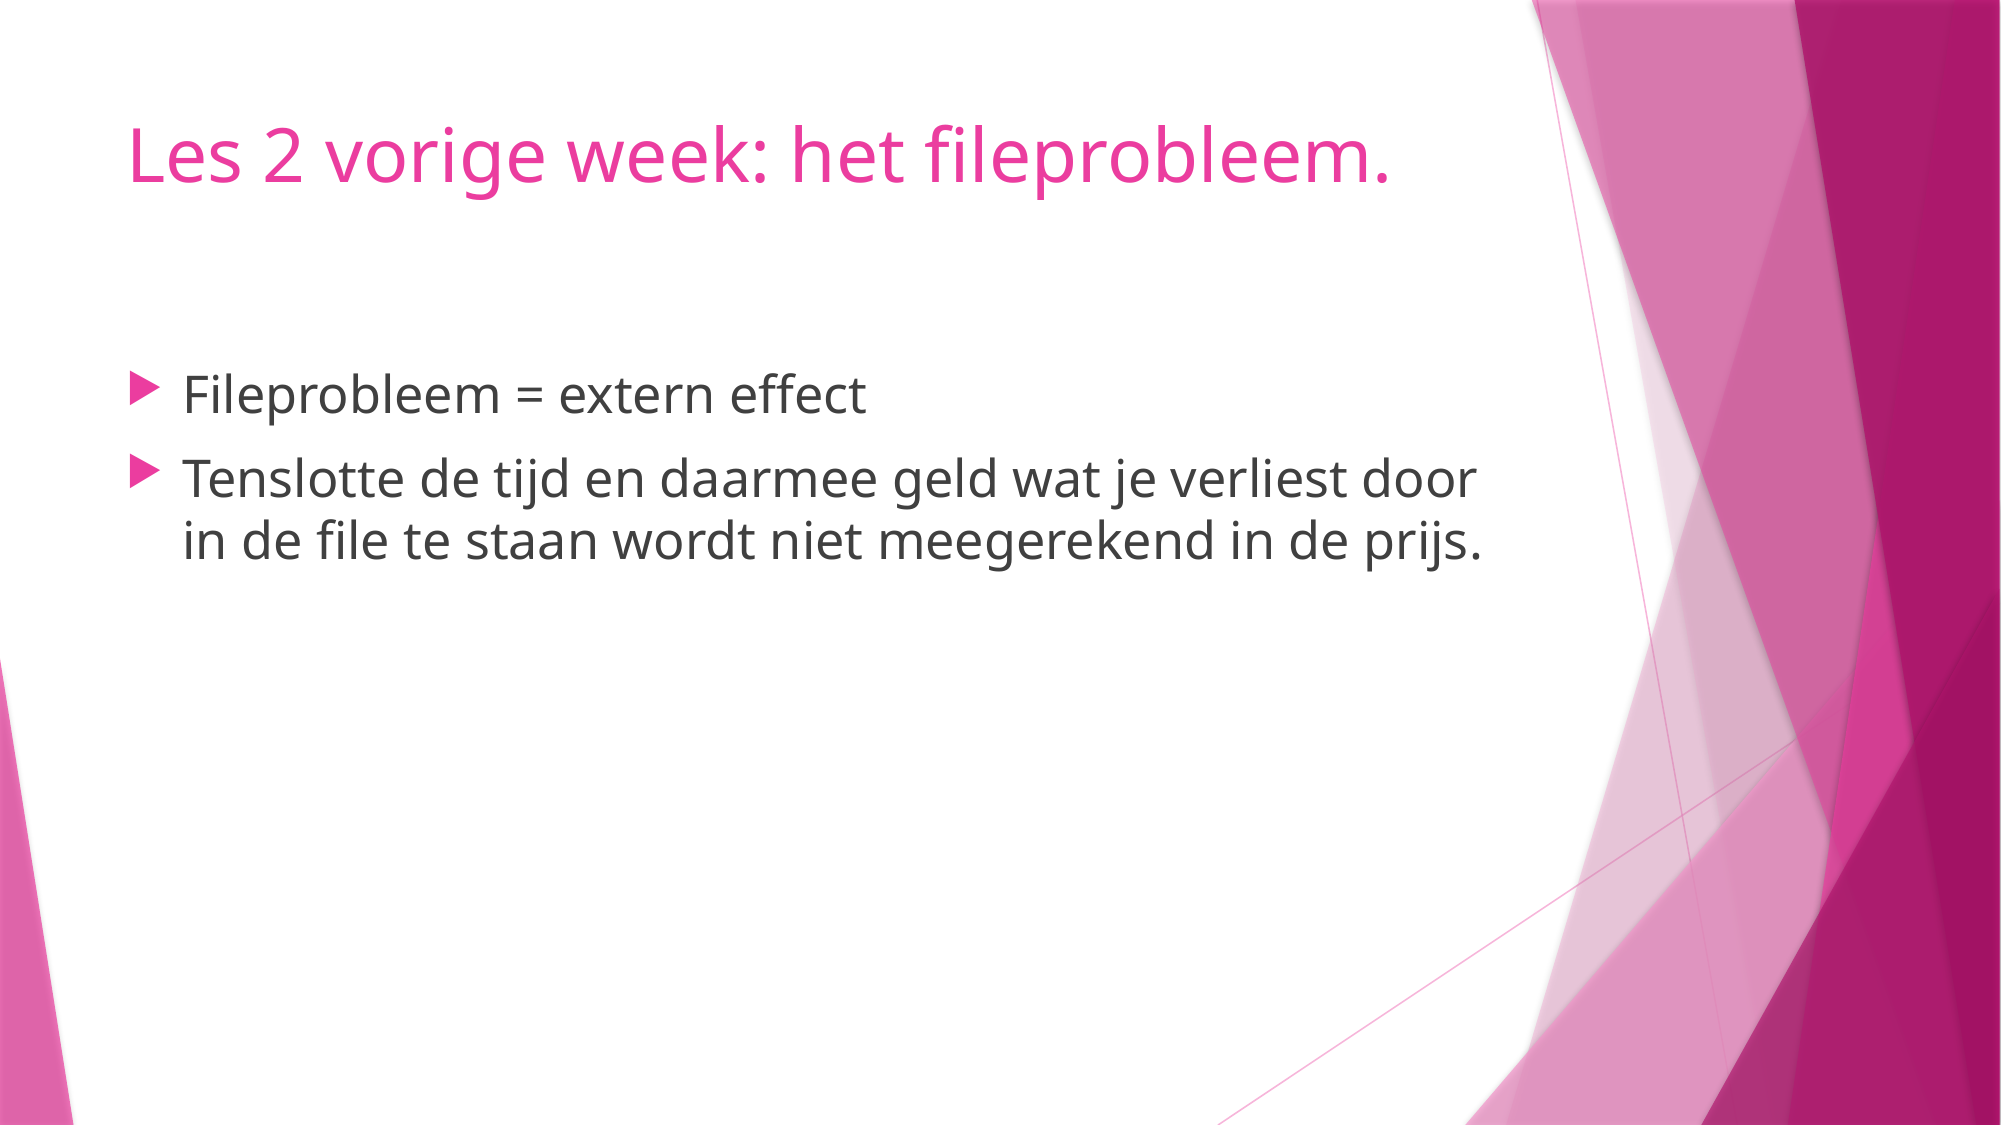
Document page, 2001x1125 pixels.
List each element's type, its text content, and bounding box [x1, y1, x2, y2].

list Fileprobleem = extern effect Tenslotte de tijd en daarmee geld wat je verliest door in de file te staan wordt niet meegerekend in de prijs. [111, 354, 1522, 992]
title Les 2 vorige week: het fileprobleem. [111, 99, 1522, 317]
